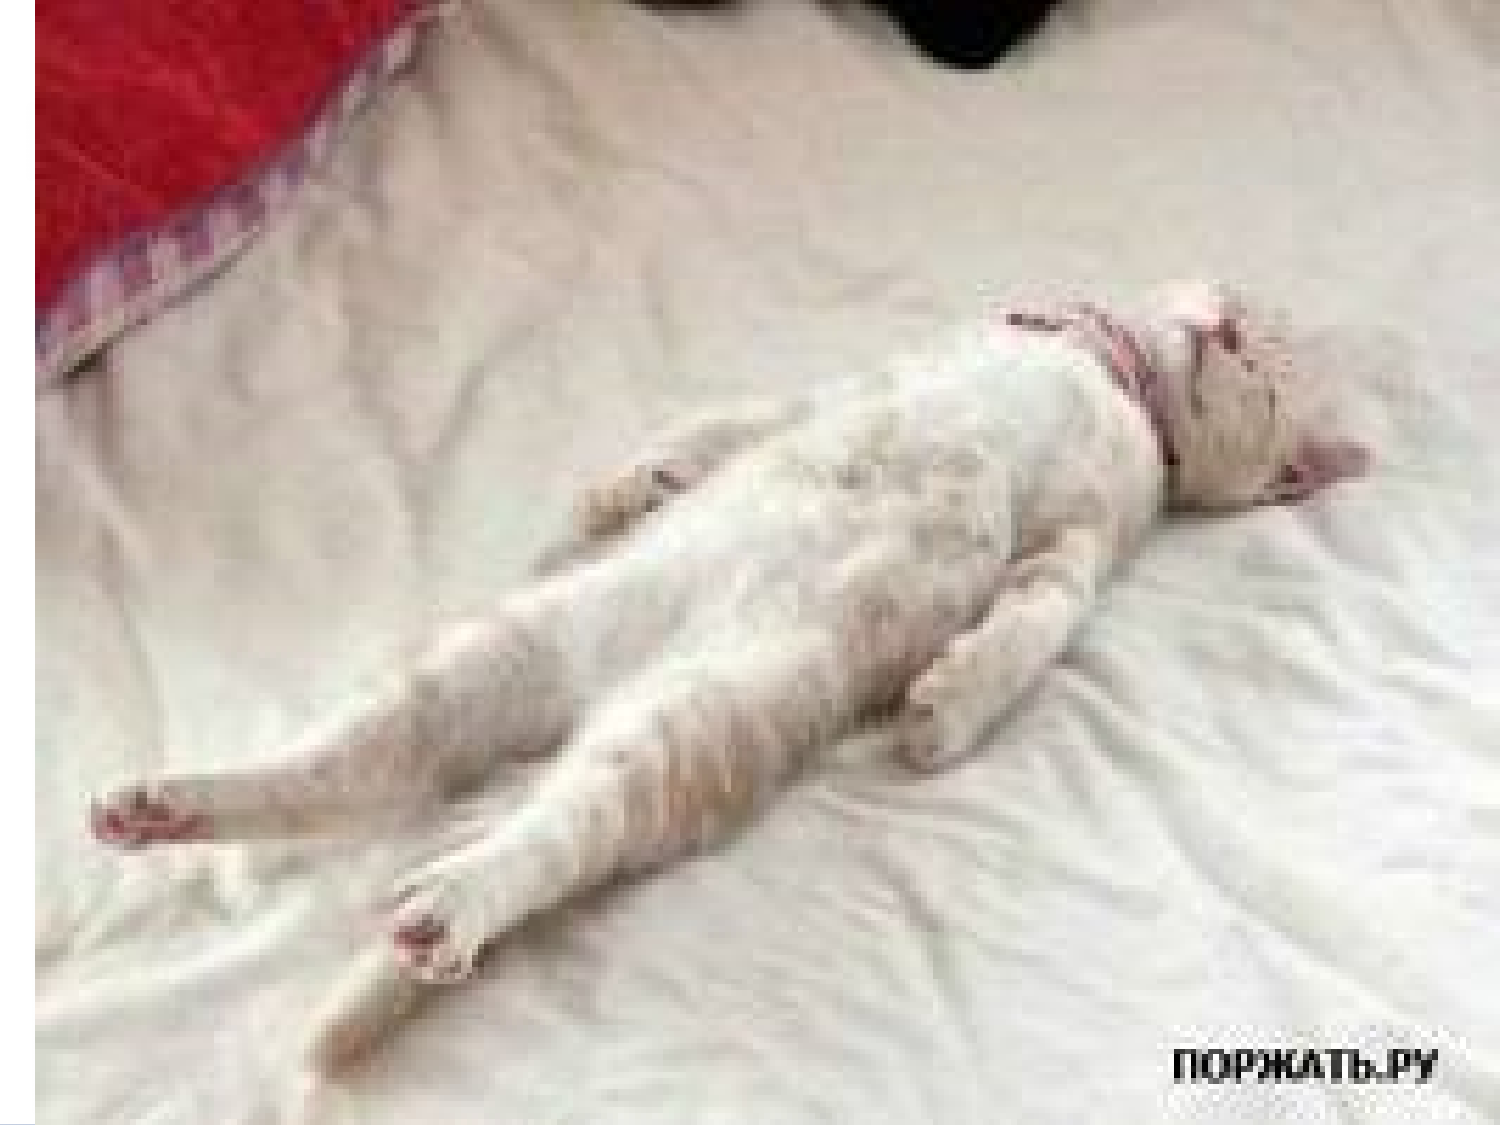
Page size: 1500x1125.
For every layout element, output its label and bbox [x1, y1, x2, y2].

list [34, 0, 1500, 1125]
